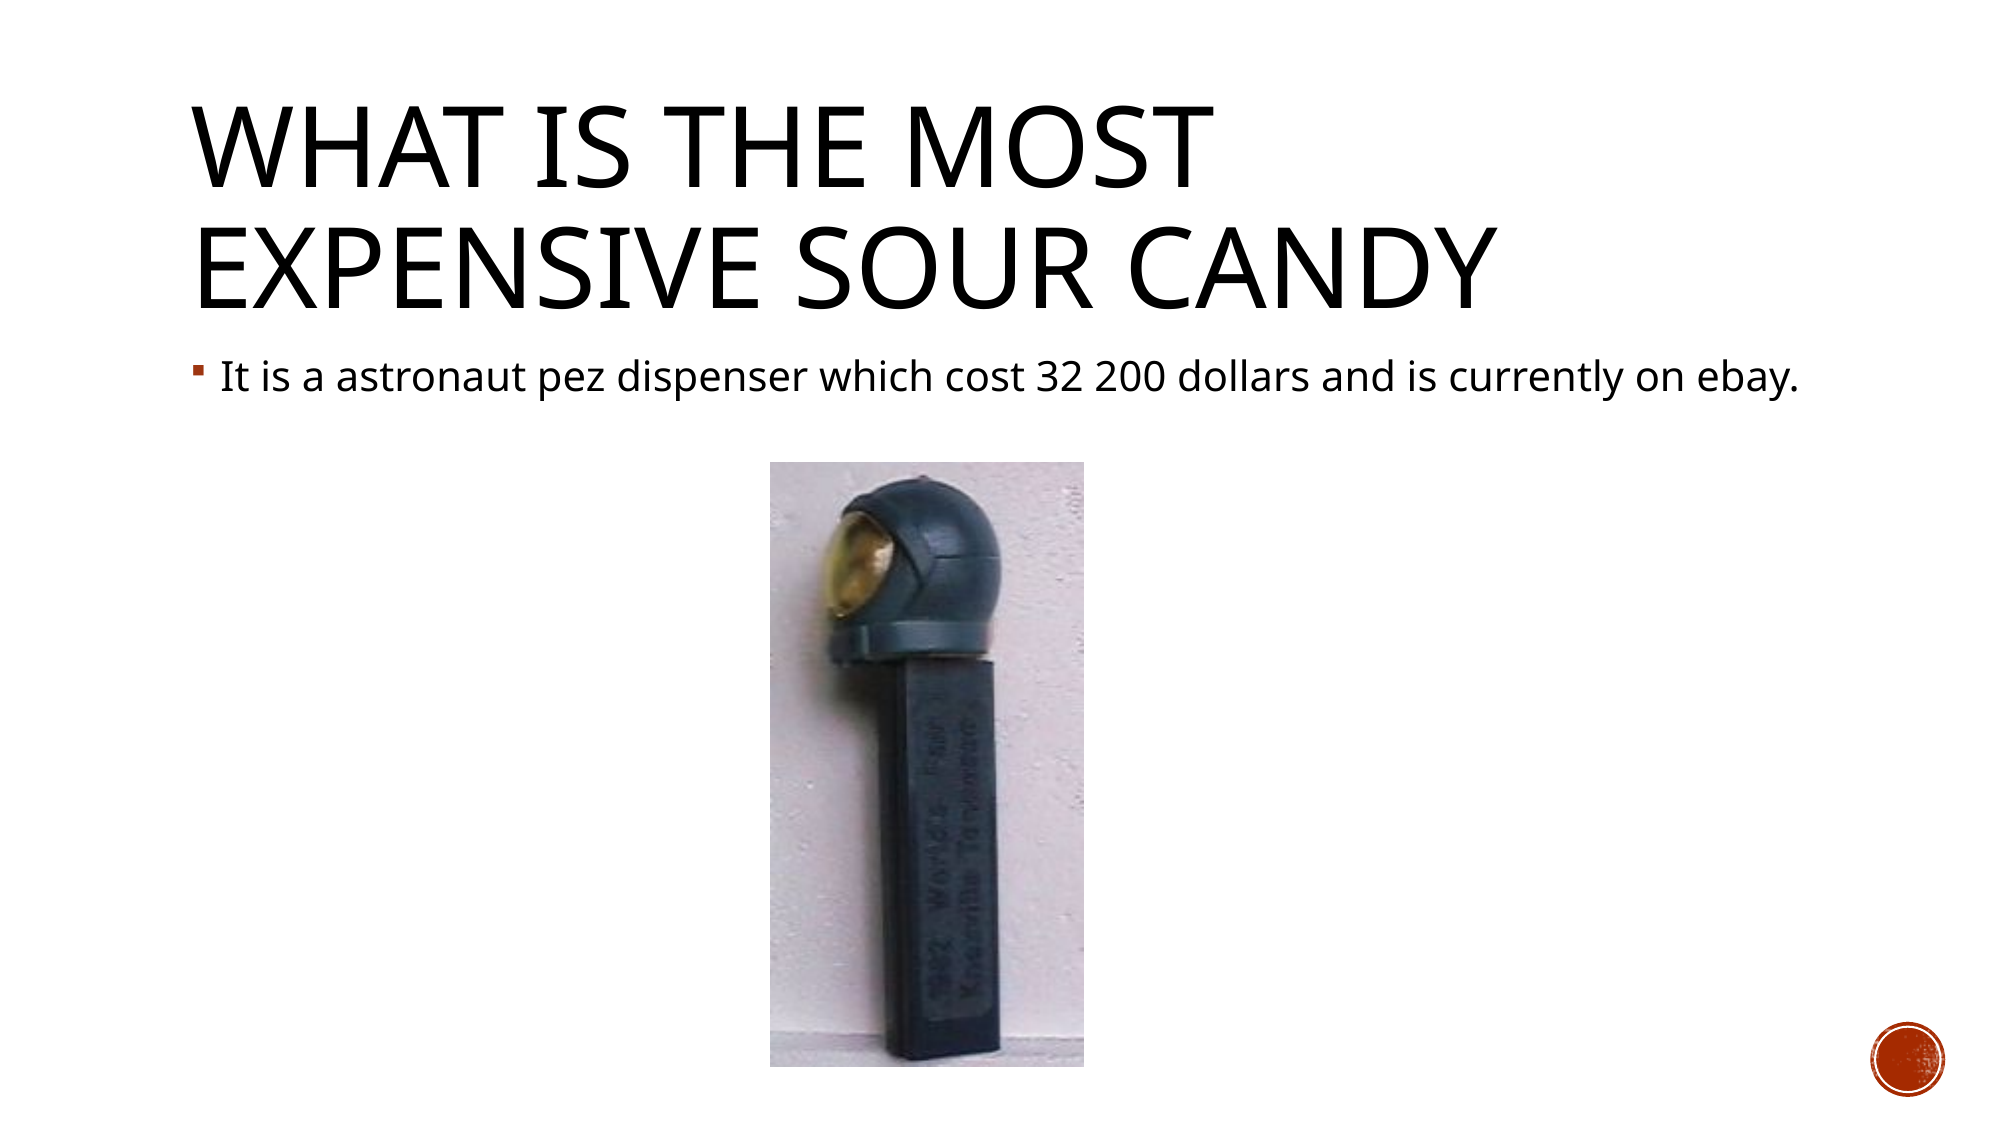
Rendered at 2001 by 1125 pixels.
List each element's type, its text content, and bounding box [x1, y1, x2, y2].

list It is a astronaut pez dispenser which cost 32 200 dollars and is currently on ebay. [175, 348, 1826, 1013]
title What is the most expensive sour candy [175, 79, 1826, 344]
picture [770, 462, 1084, 1067]
